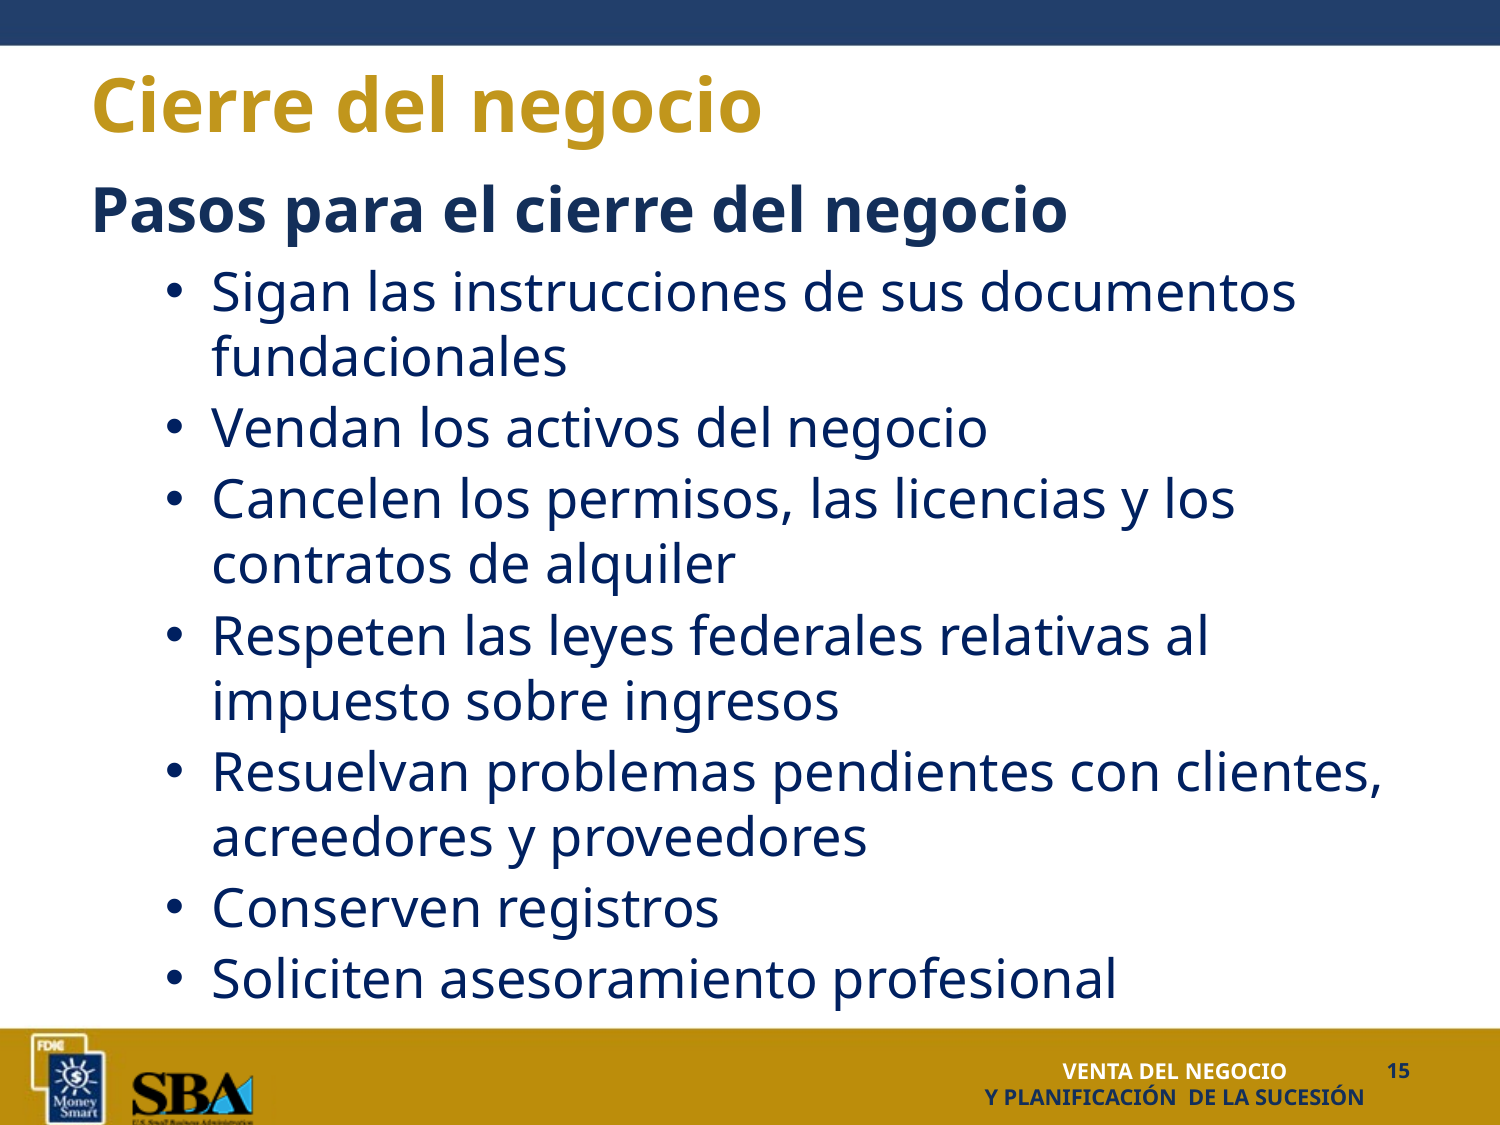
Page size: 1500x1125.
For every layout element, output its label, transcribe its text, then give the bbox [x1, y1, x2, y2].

picture [0, 0, 1500, 1125]
list Pasos para el cierre del negocio Sigan las instrucciones de sus documentos fundacionales Vendan los activos del negocio Cancelen los permisos, las licencias y los contratos de alquiler Respeten las leyes federales relativas al impuesto sobre ingresos Resuelvan problemas pendientes con clientes, acreedores y proveedores Conserven registros Soliciten asesoramiento profesional [74, 162, 1426, 863]
title Cierre del negocio [74, 49, 1426, 151]
